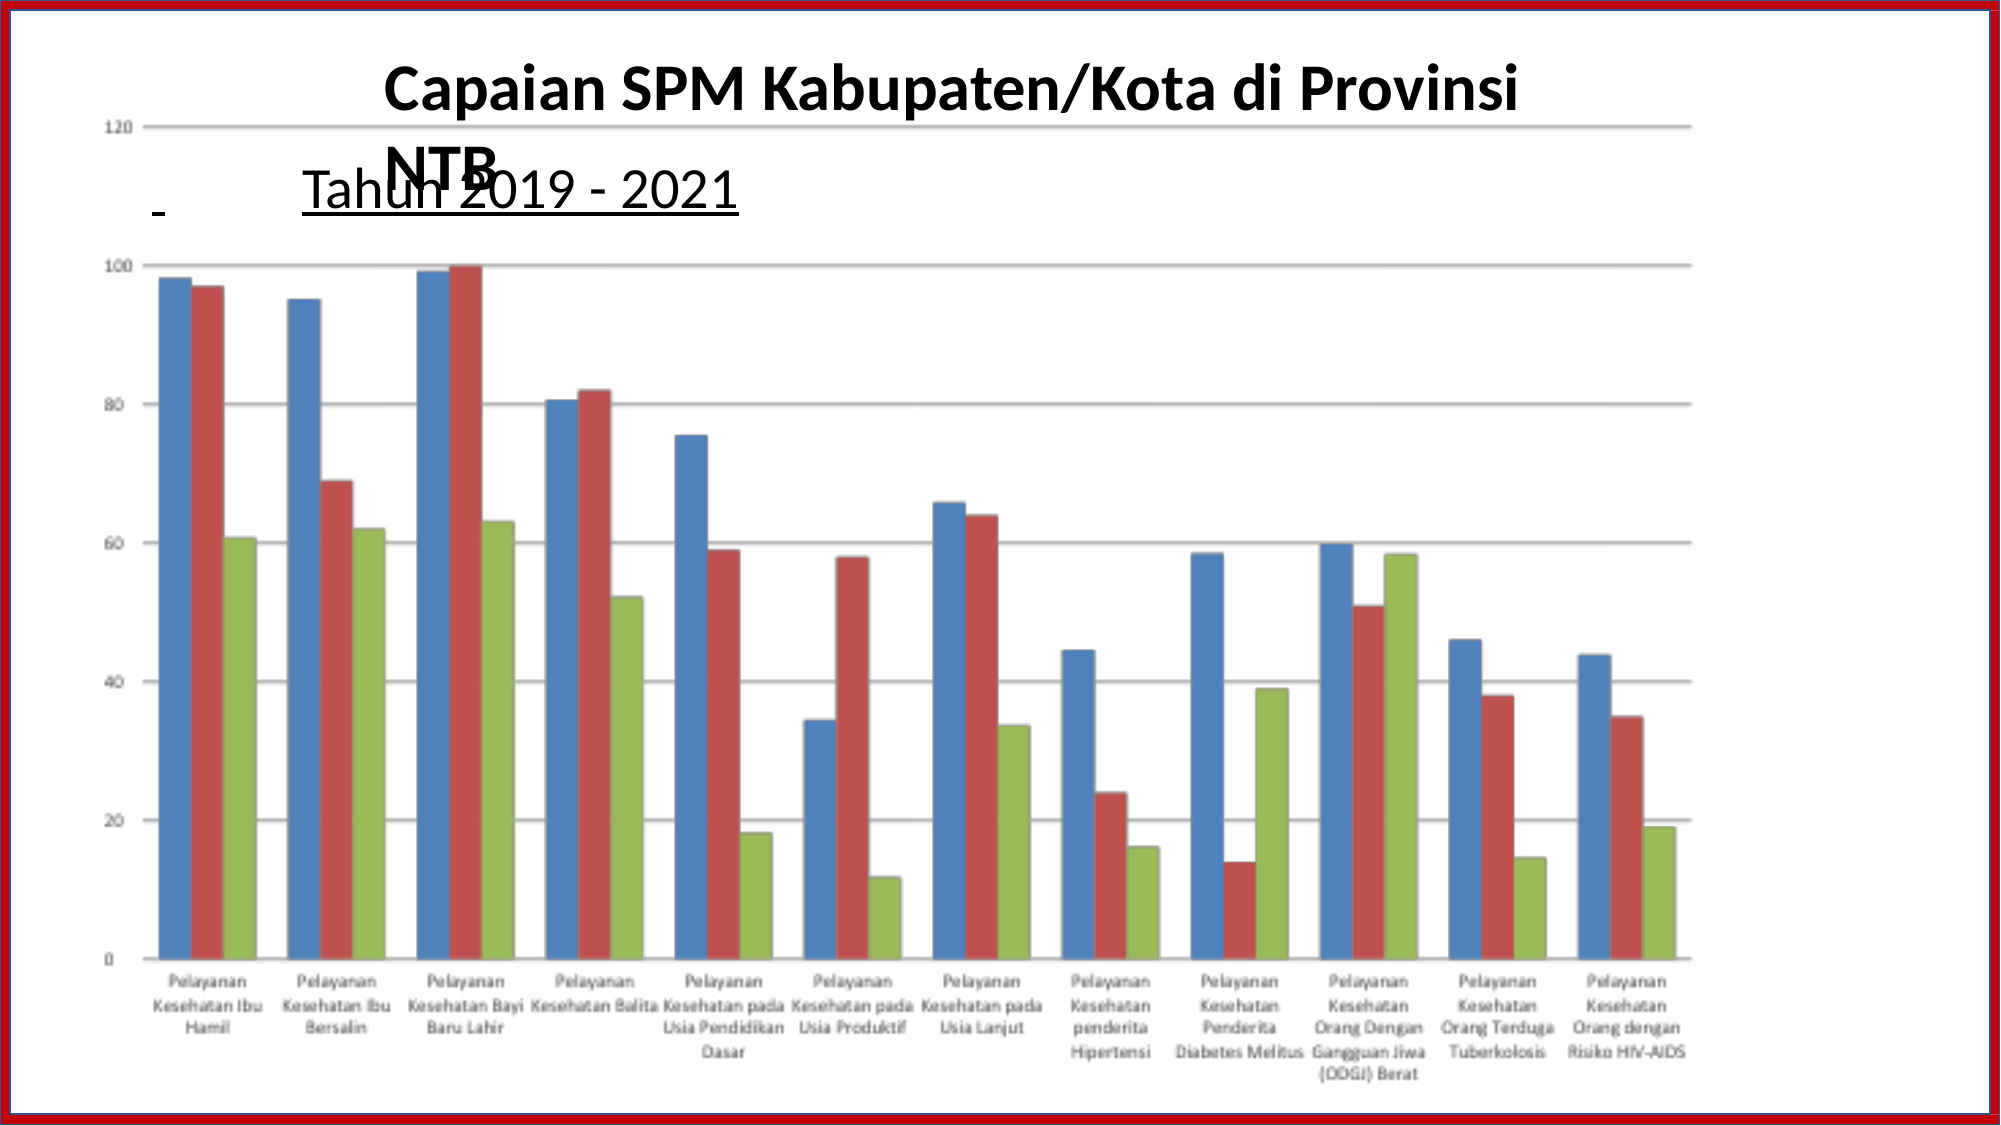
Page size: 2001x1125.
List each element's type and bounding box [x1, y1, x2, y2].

picture [84, 107, 1713, 1105]
text_box [0, 0, 2000, 1125]
